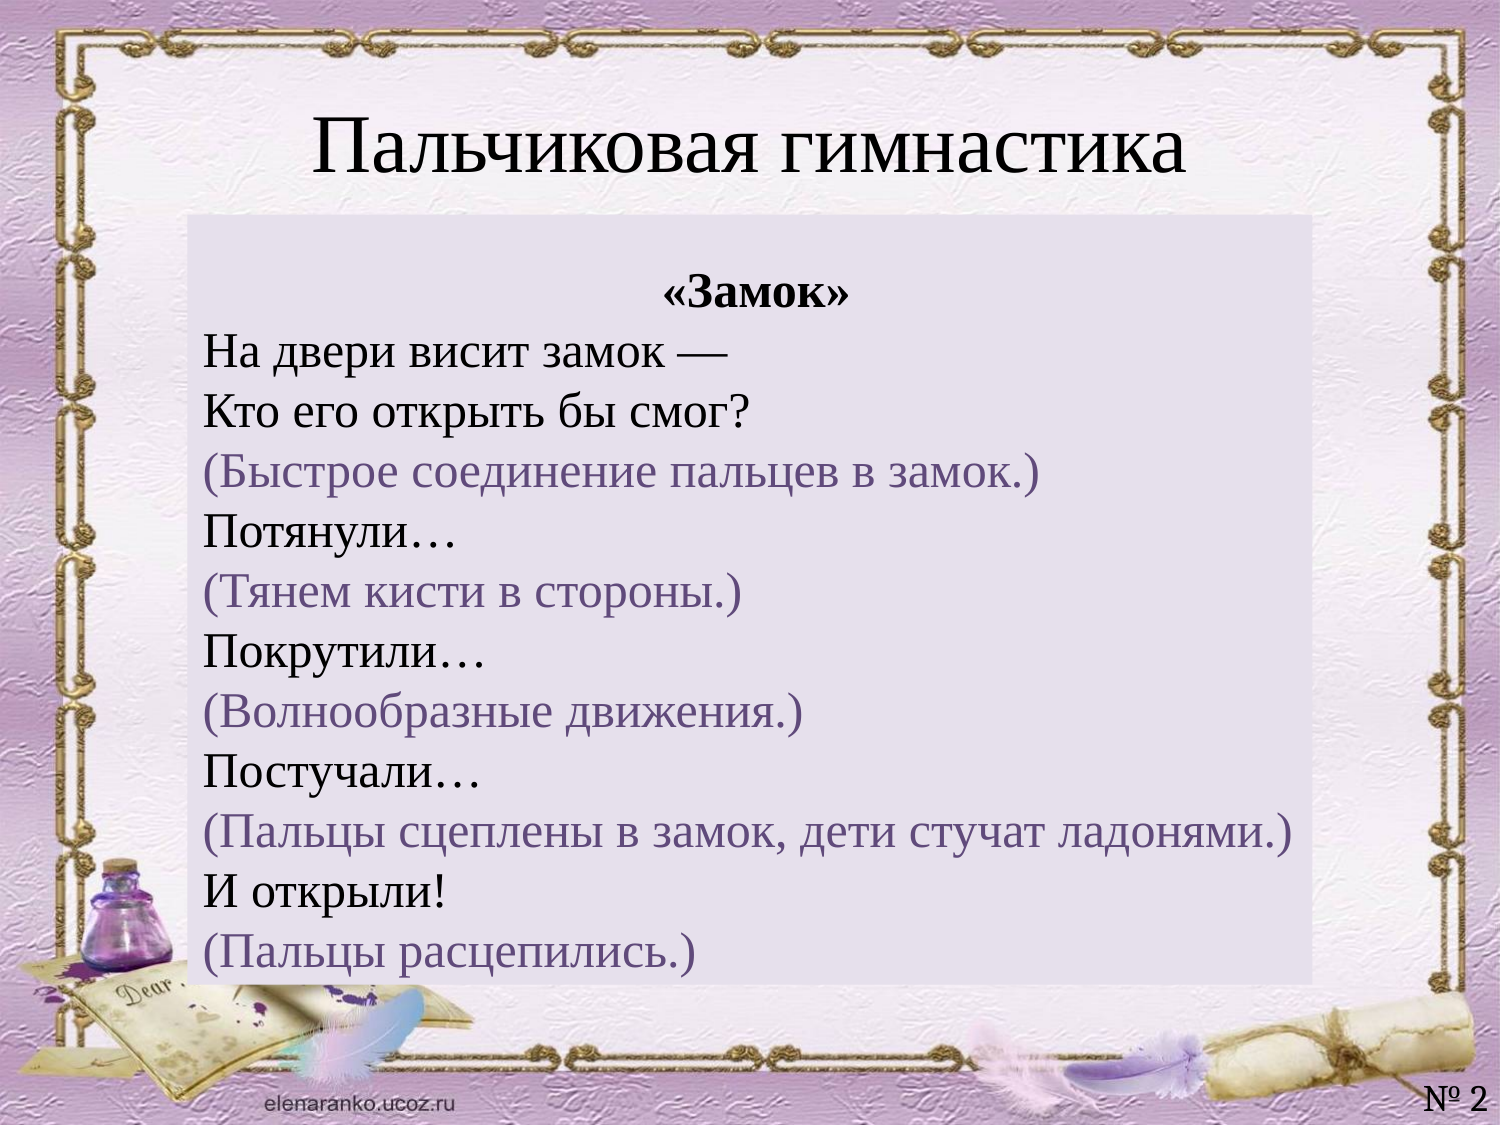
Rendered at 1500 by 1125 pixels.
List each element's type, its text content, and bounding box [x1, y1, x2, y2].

text_box № 2 [1408, 1066, 1500, 1125]
title Пальчиковая гимнастика [75, 45, 1425, 233]
text_box «Замок» На двери висит замок — Кто его открыть бы смог? (Быстрое соединение пальцев в замок.) Потянули… (Тянем кисти в стороны.) Покрутили… (Волнообразные движения.) Постучали… (Пальцы сцеплены в замок, дети стучат ладонями.) И открыли! (Пальцы расцепились.) [187, 214, 1313, 985]
picture [0, 0, 1500, 1125]
